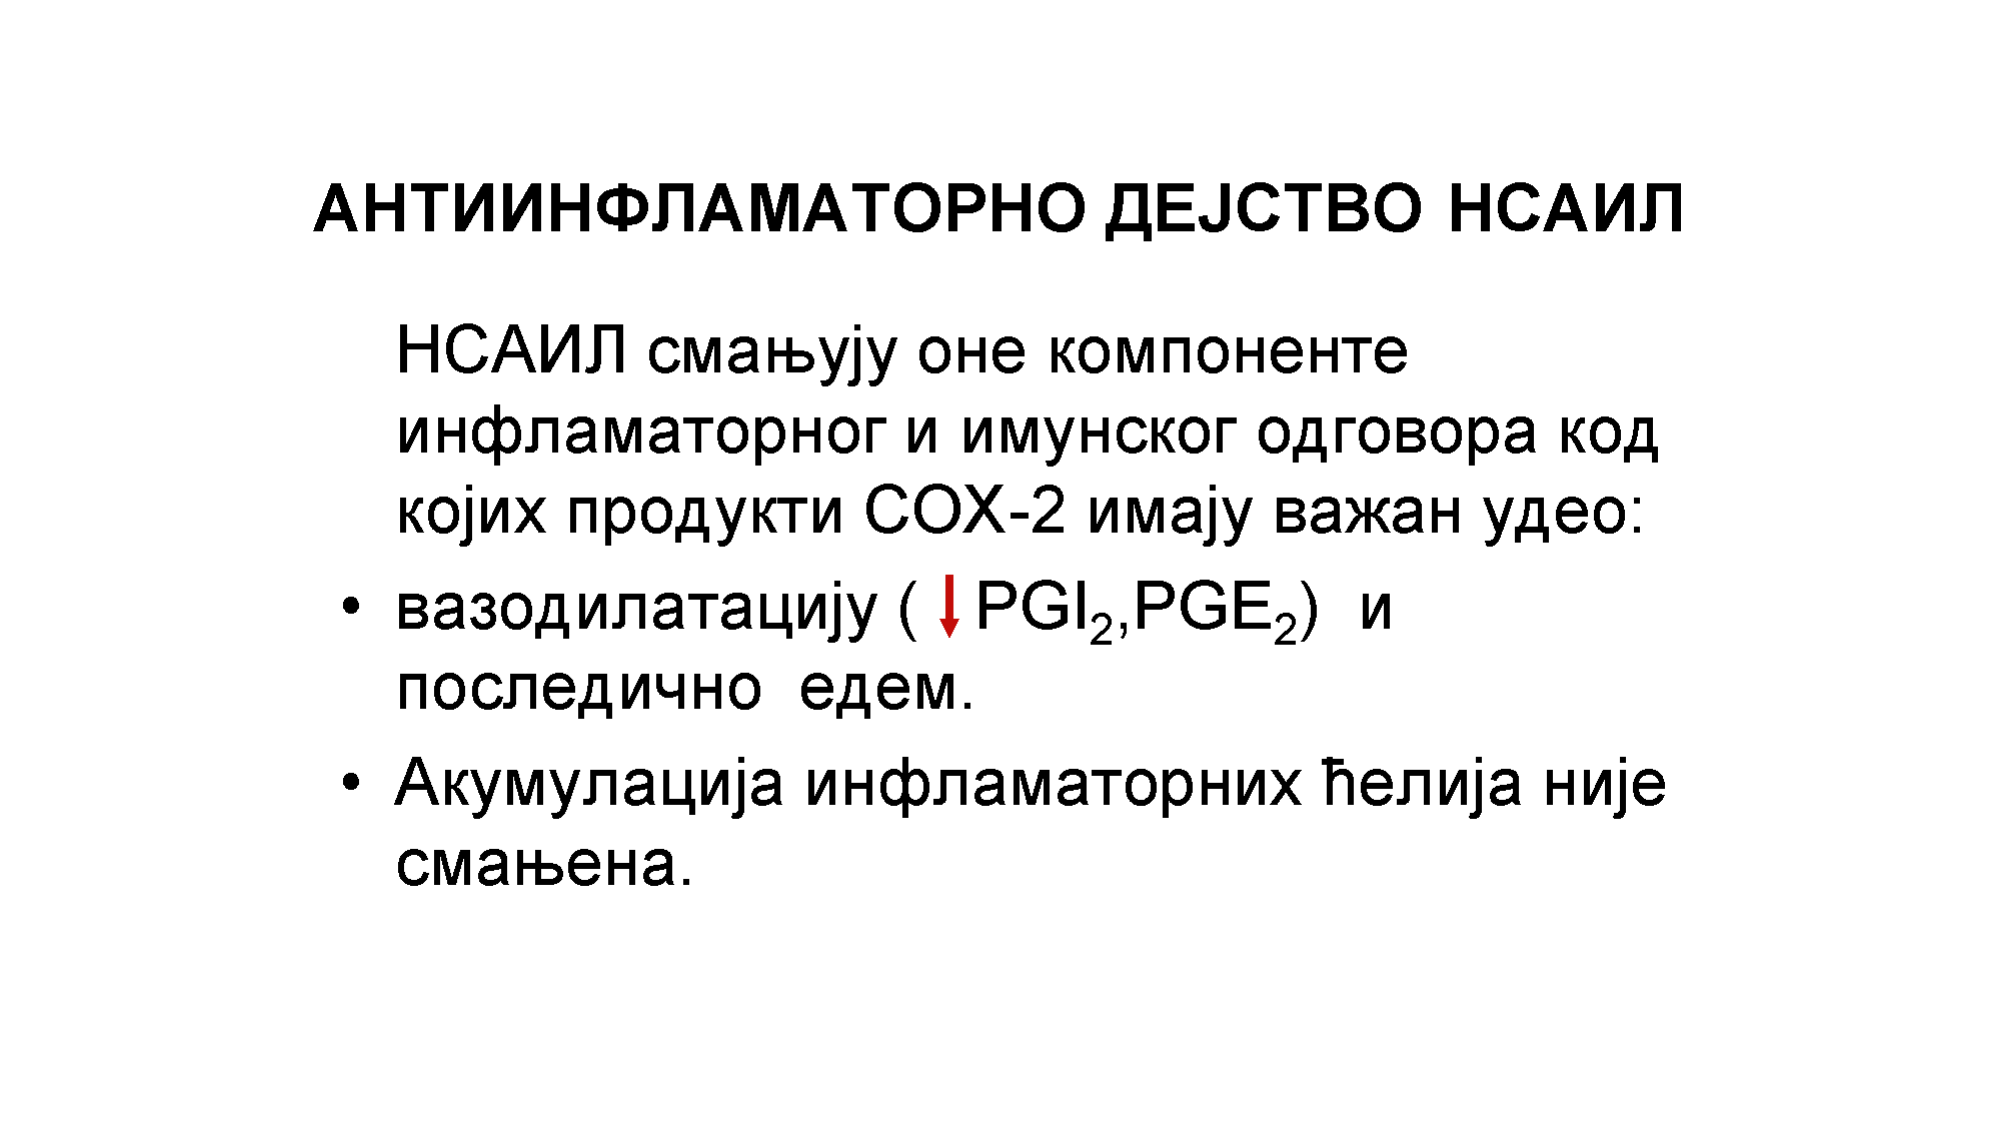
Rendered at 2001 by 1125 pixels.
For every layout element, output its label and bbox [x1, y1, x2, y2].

picture [249, 141, 1750, 887]
